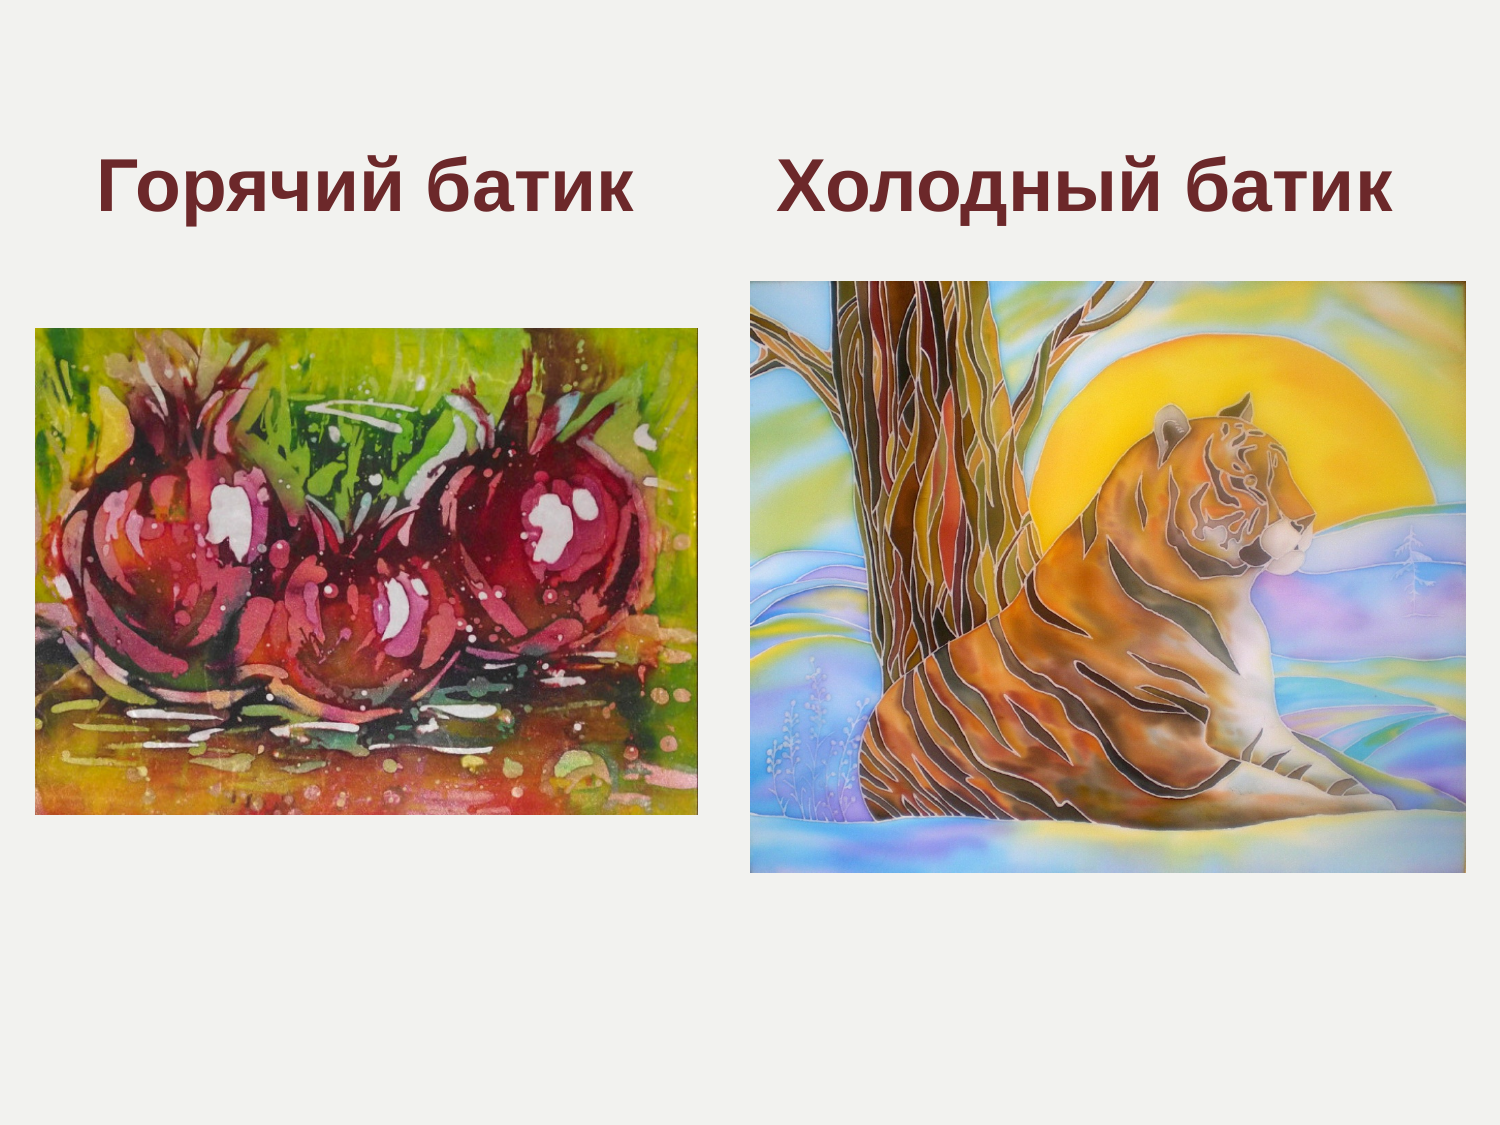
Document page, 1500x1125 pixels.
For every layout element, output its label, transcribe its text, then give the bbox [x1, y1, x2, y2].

text_box Горячий батик [82, 128, 704, 234]
text_box Холодный батик [761, 128, 1418, 234]
picture [34, 327, 699, 815]
picture [749, 280, 1466, 874]
